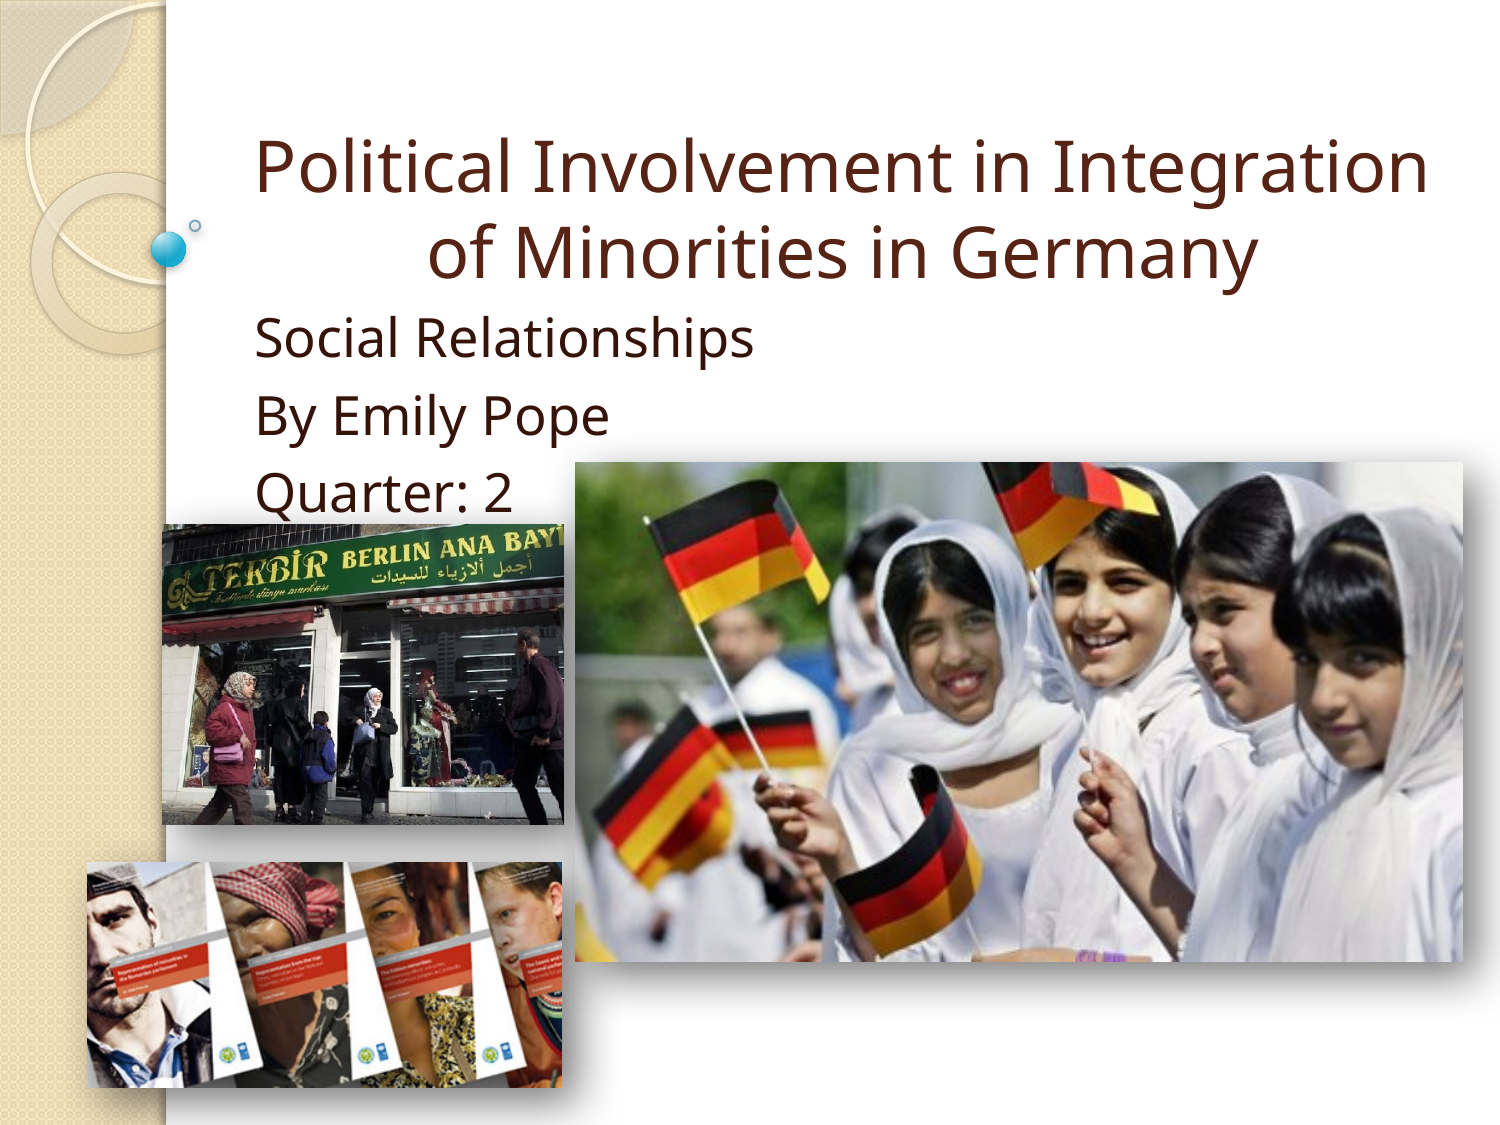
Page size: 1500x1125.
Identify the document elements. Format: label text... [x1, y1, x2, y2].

picture [162, 524, 564, 826]
picture [574, 462, 1463, 962]
picture [87, 862, 562, 1088]
subtitle Social Relationships By Emily Pope Quarter: 2 [234, 303, 1450, 507]
title Political Involvement in Integration of Minorities in Germany [234, 59, 1450, 301]
